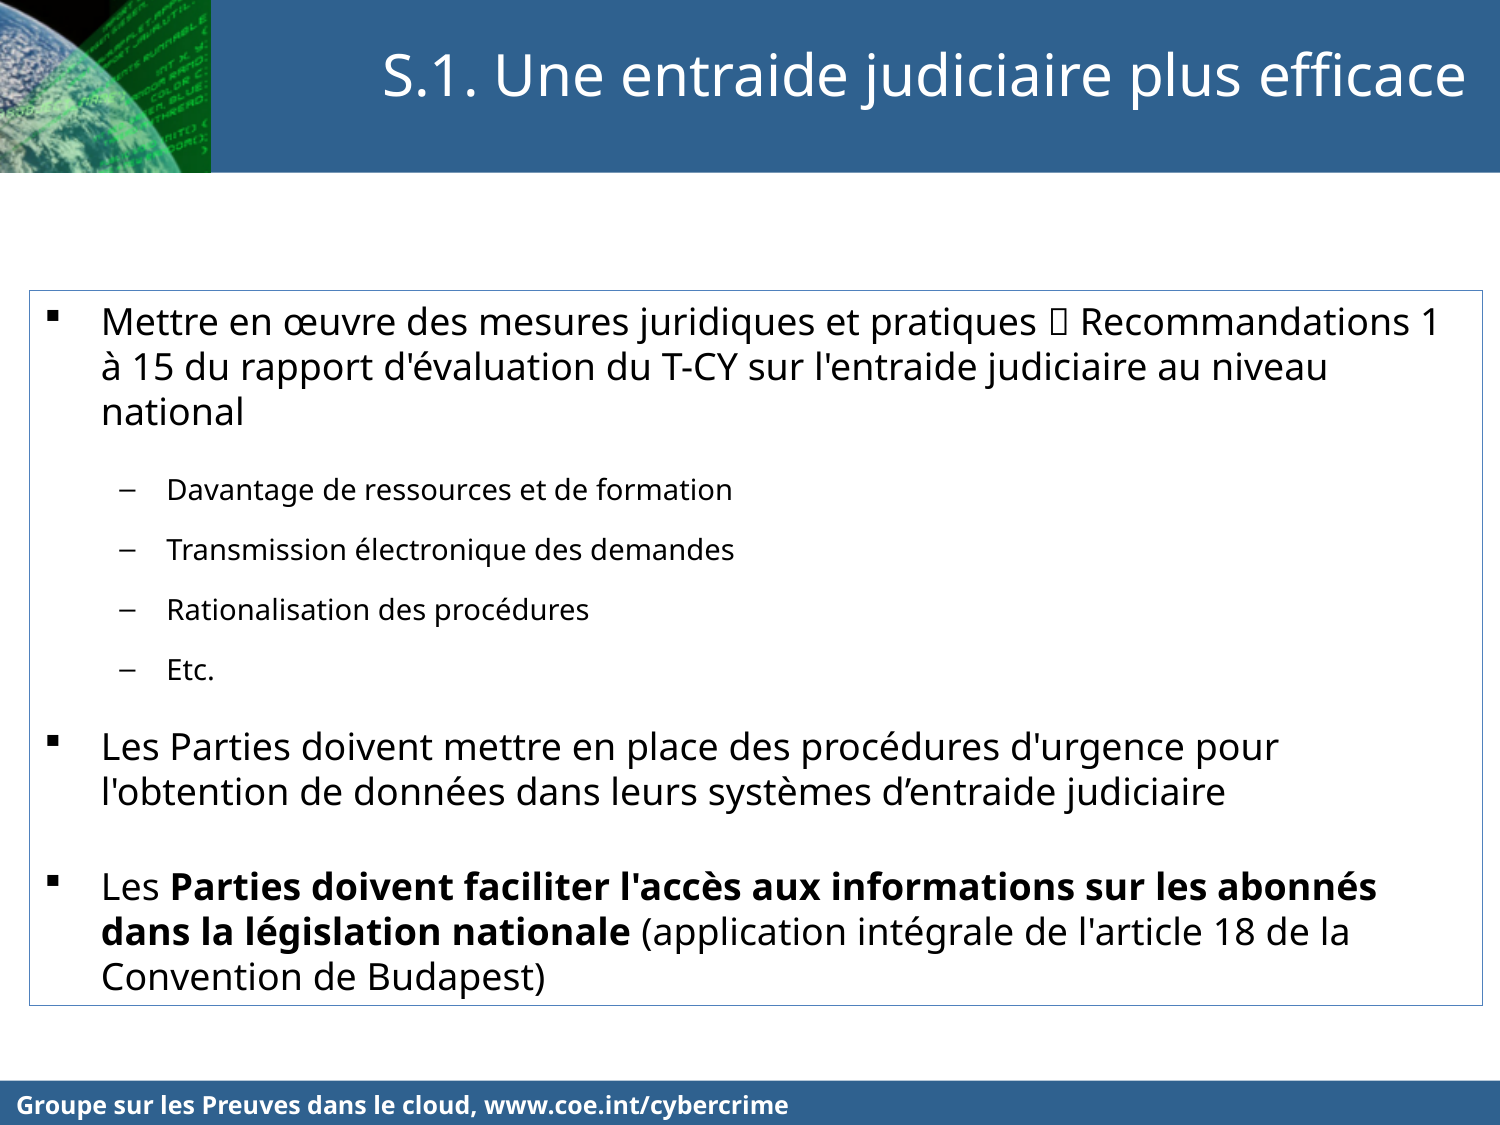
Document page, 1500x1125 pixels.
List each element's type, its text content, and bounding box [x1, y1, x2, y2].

text_box Groupe sur les Preuves dans le cloud, www.coe.int/cybercrime -22 - - [1, 1082, 1500, 1125]
text_box [214, 0, 1500, 175]
list Mettre en œuvre des mesures juridiques et pratiques  Recommandations 1 à 15 du rapport d'évaluation du T-CY sur l'entraide judiciaire au niveau national Davantage de ressources et de formation Transmission électronique des demandes Rationalisation des procédures Etc. Les Parties doivent mettre en place des procédures d'urgence pour l'obtention de données dans leurs systèmes d’entraide judiciaire Les Parties doivent faciliter l'accès aux informations sur les abonnés dans la législation nationale (application intégrale de l'article 18 de la Convention de Budapest) [29, 290, 1483, 1006]
text_box S.1. Une entraide judiciaire plus efficace [230, 31, 1483, 116]
picture [0, 0, 212, 173]
text_box [0, 1079, 1500, 1125]
